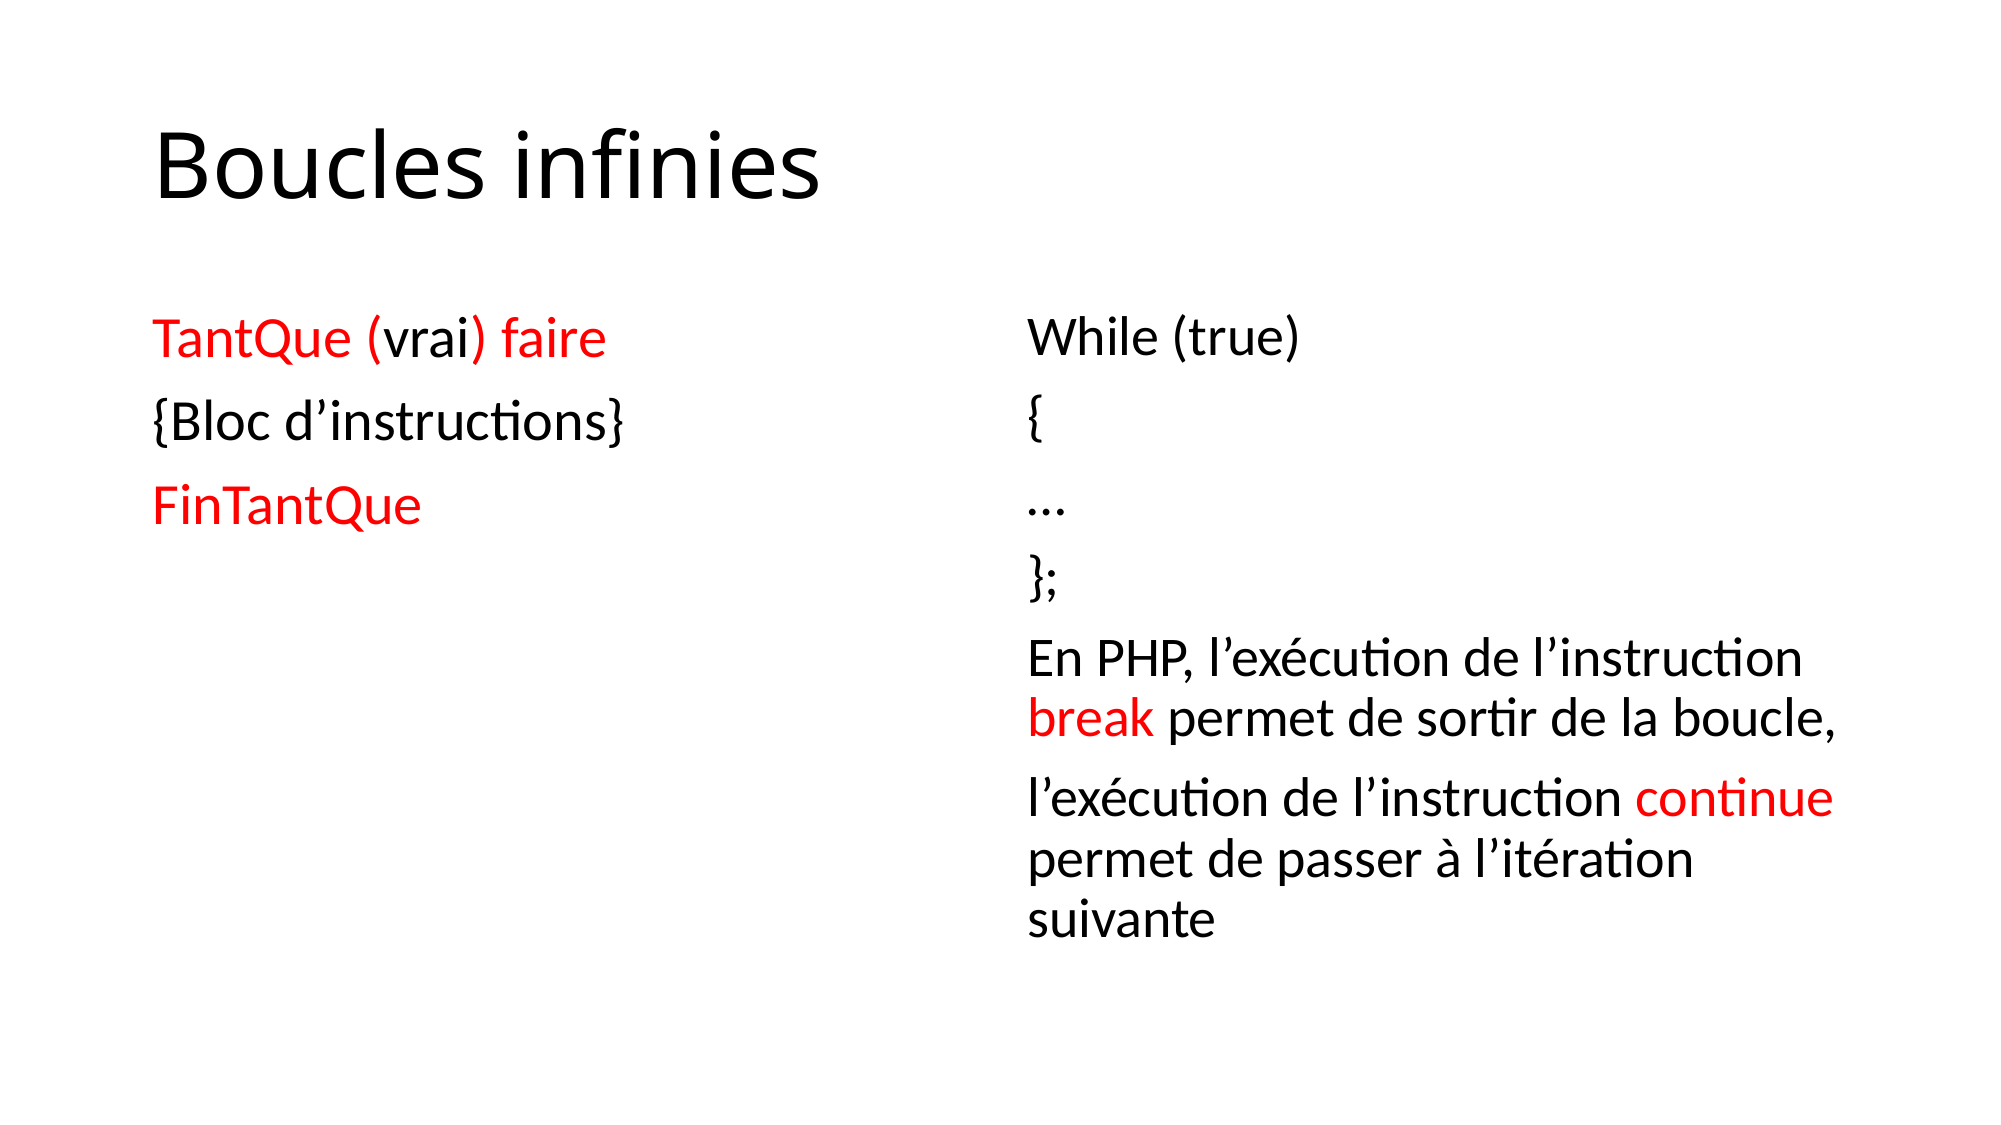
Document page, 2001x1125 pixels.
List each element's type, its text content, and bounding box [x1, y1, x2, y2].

list While (true) { … }; En PHP, l’exécution de l’instruction break permet de sortir de la boucle, l’exécution de l’instruction continue permet de passer à l’itération suivante [1012, 299, 1863, 1014]
title Boucles infinies [137, 59, 1863, 278]
list TantQue (vrai) faire {Bloc d’instructions} FinTantQue [137, 299, 988, 1014]
